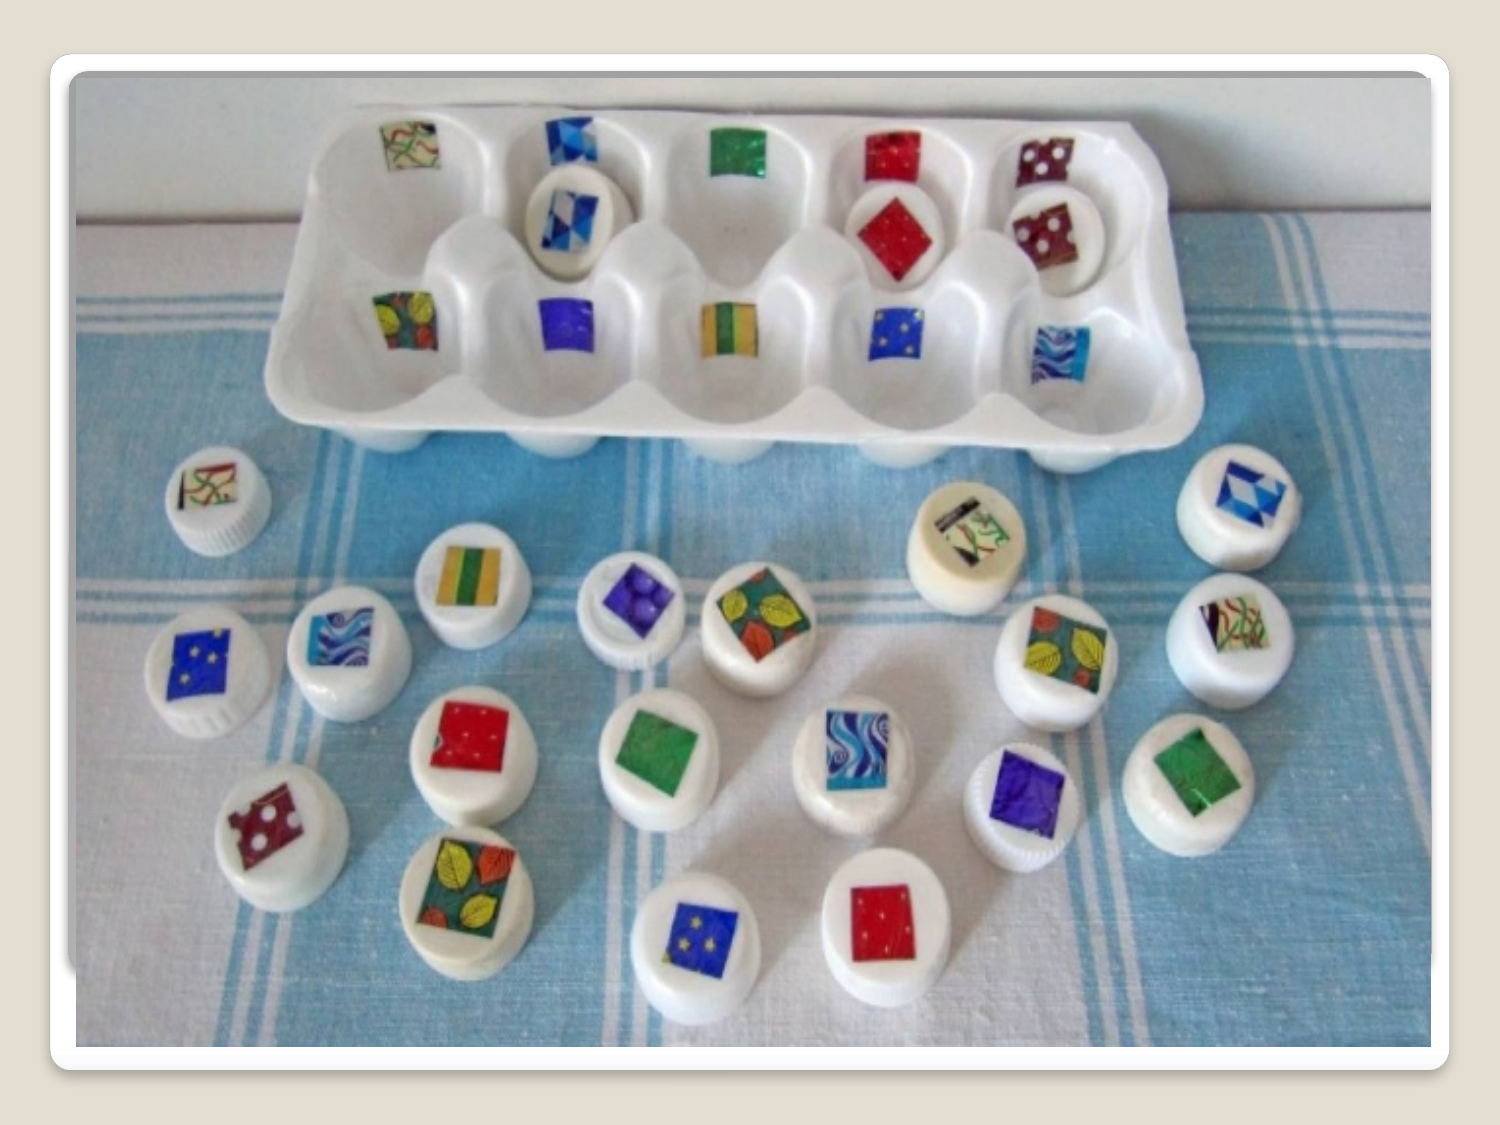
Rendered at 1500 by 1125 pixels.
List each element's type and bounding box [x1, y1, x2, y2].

picture [76, 77, 1432, 1047]
